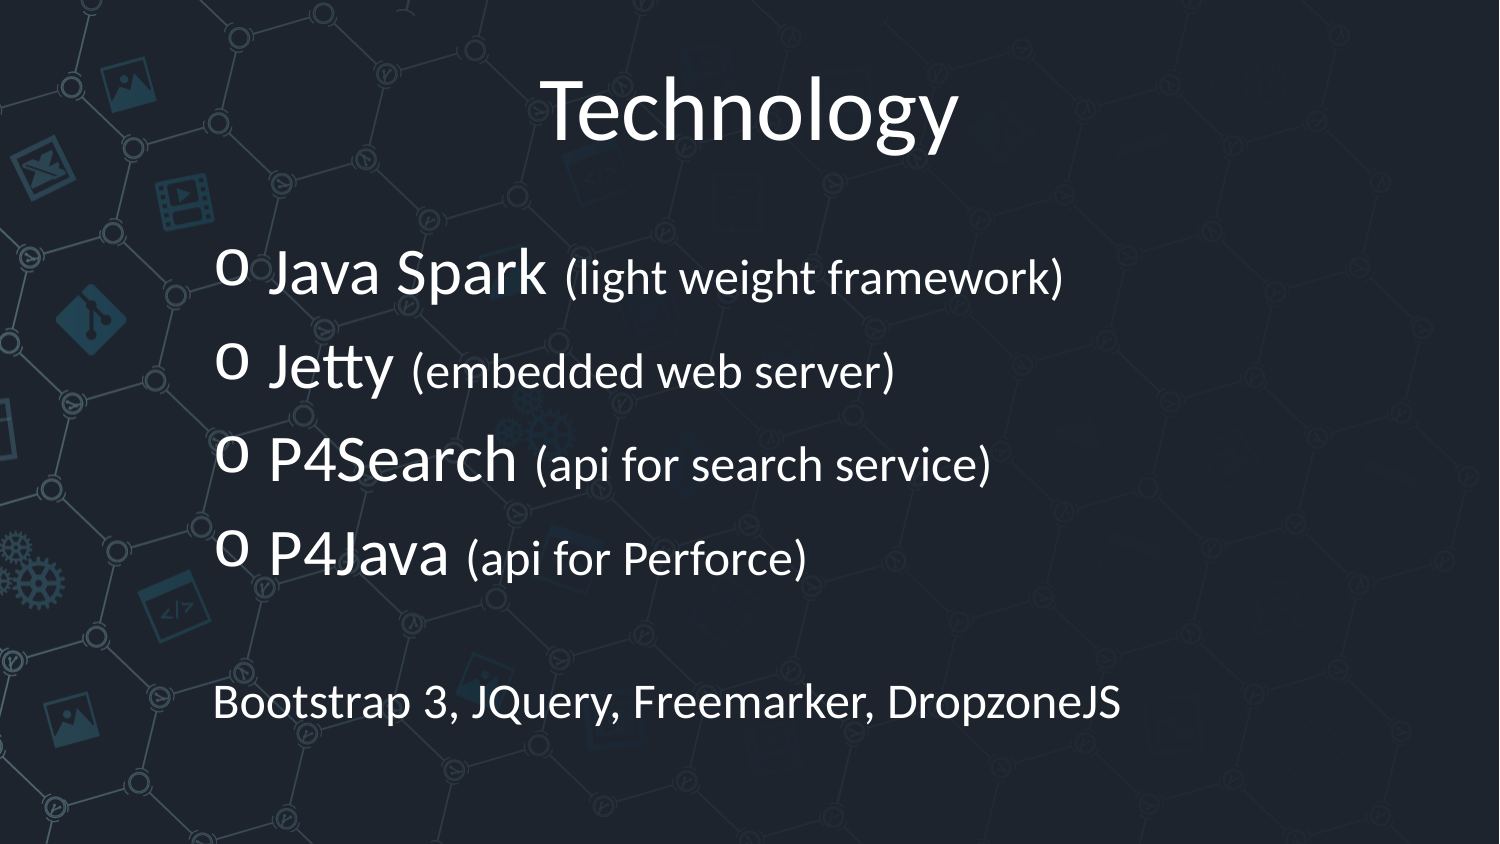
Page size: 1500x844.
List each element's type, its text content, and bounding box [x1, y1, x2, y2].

picture [0, 0, 1500, 844]
title Technology [75, 33, 1425, 175]
list Java Spark (light weight framework) Jetty (embedded web server) P4Search (api for search service) P4Java (api for Perforce) Bootstrap 3, JQuery, Freemarker, DropzoneJS [197, 220, 1272, 778]
